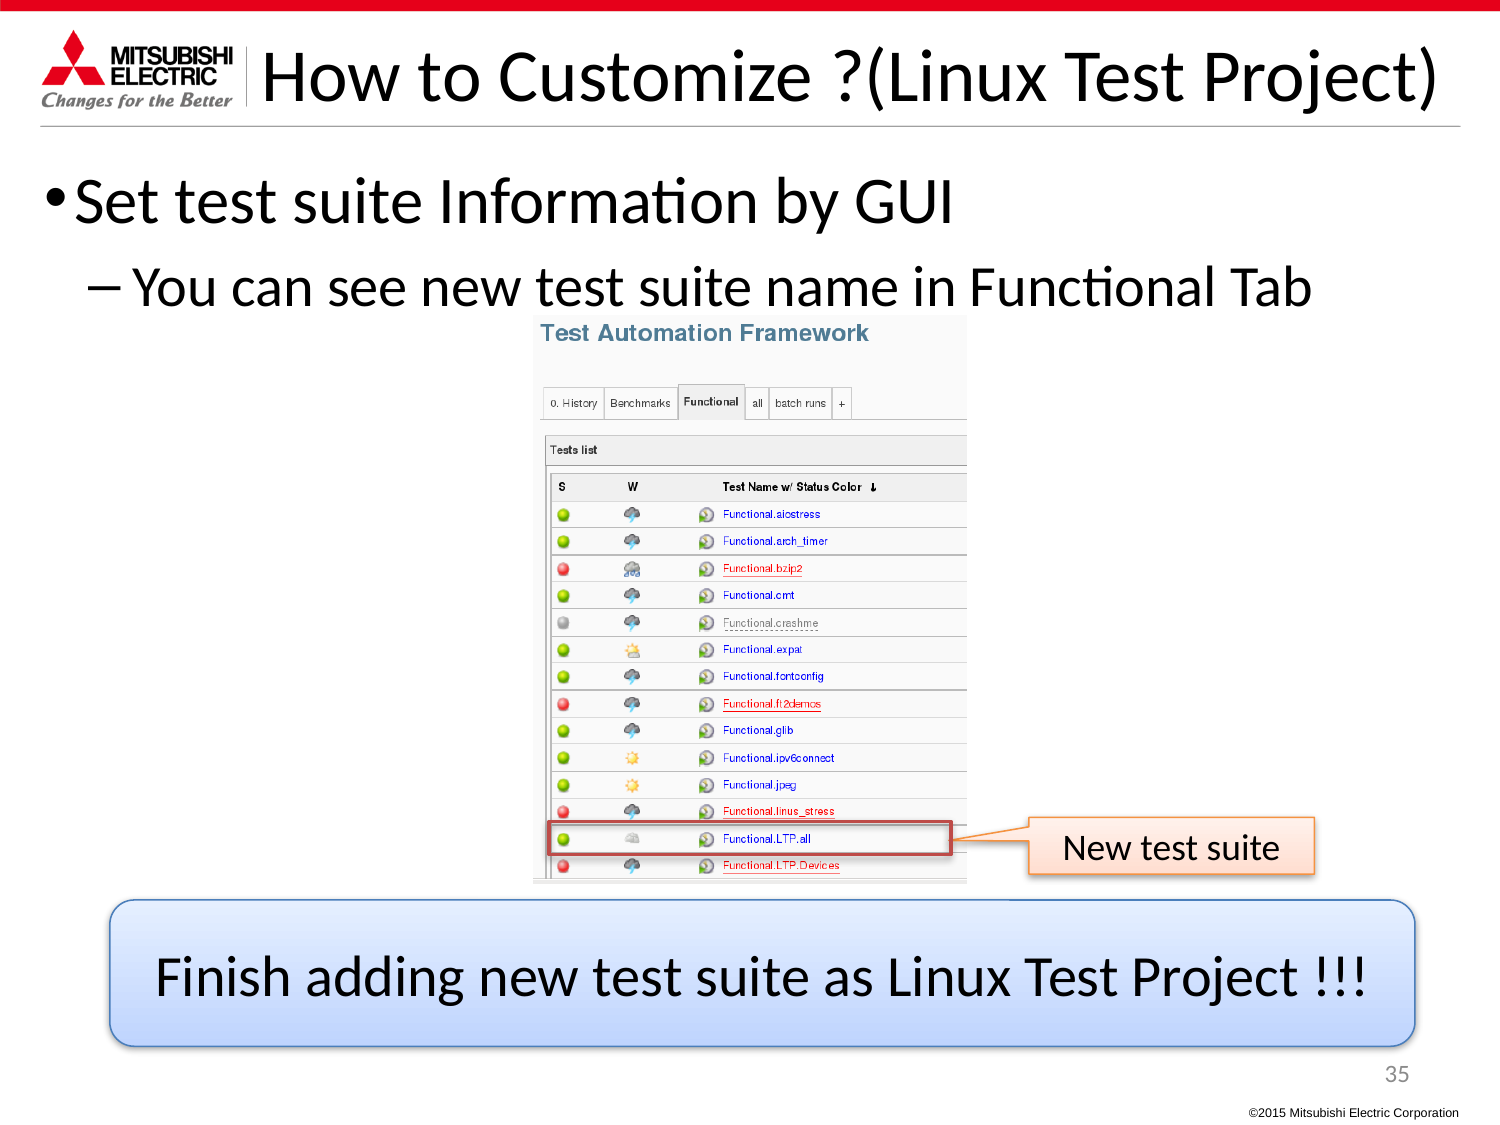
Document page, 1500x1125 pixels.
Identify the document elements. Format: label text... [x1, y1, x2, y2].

title How to Customize ?(Linux Test Project) [242, 30, 1461, 112]
slide_number 35 [1074, 1042, 1425, 1103]
list Set test suite Information by GUI You can see new test suite name in Functional Tab [29, 149, 1483, 1035]
text_box New test suite [972, 816, 1316, 875]
picture [0, 0, 1500, 1125]
text_box Finish adding new test suite as Linux Test Project !!! [109, 899, 1416, 1048]
